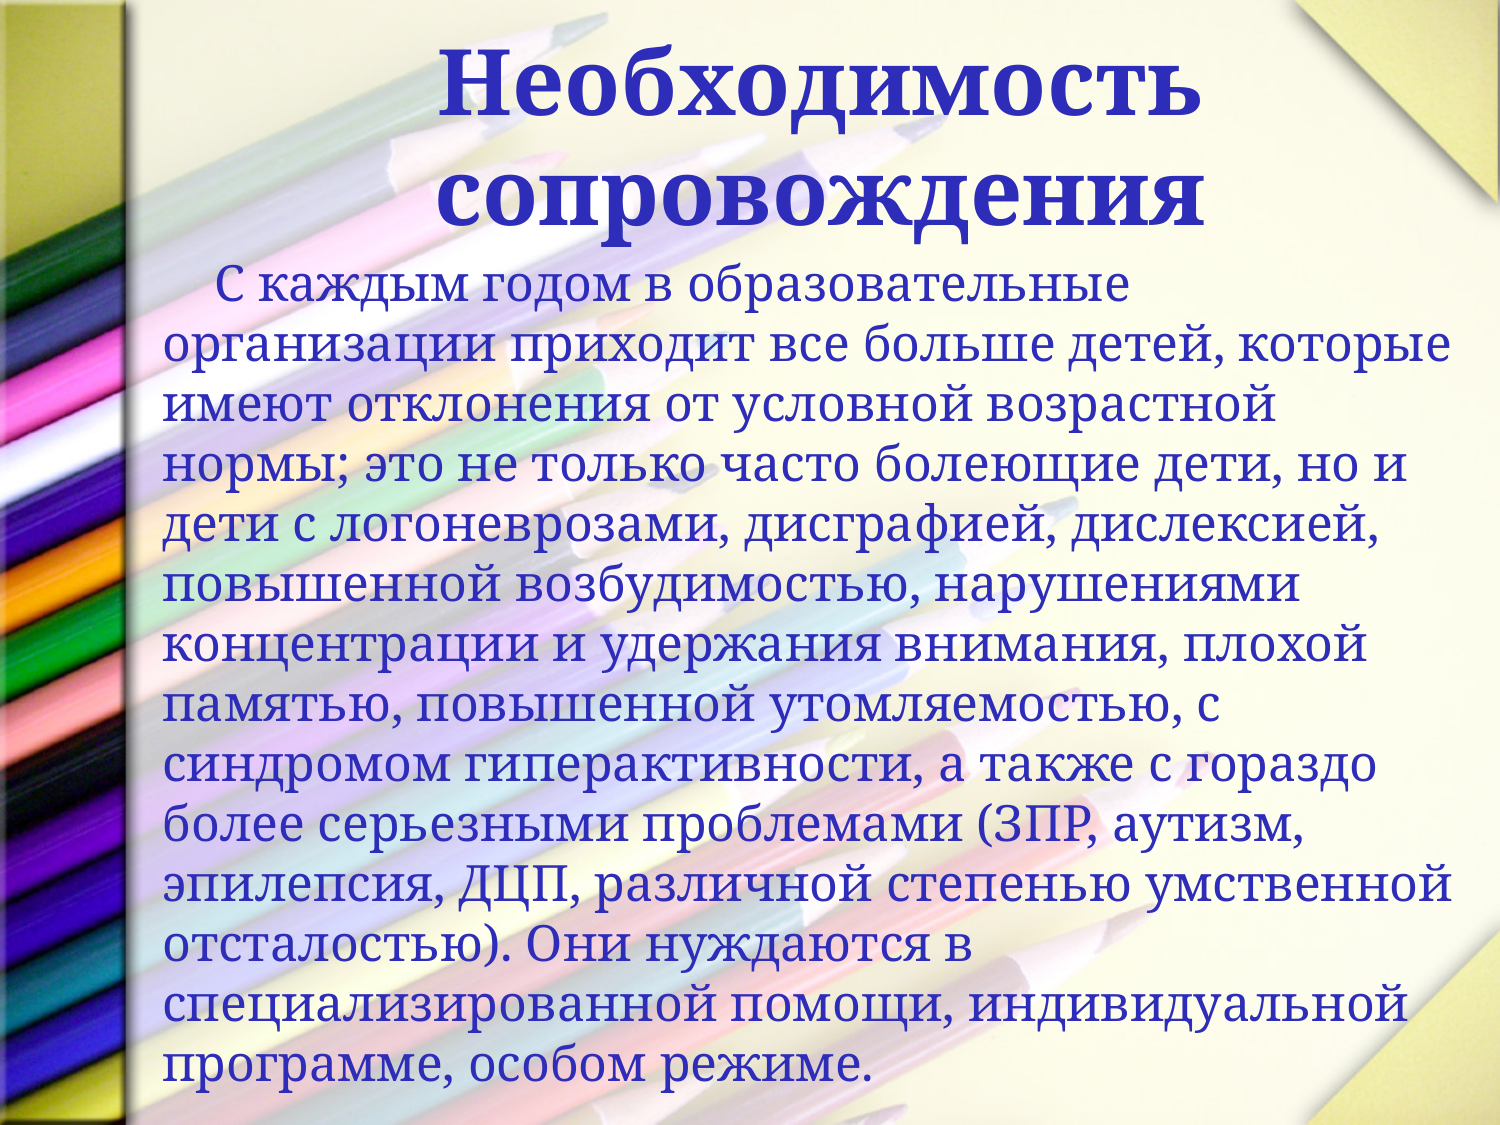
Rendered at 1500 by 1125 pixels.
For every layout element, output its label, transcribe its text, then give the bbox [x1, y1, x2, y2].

title Необходимость сопровождения [183, 0, 1458, 243]
list C каждым годом в образовательные организации приходит все больше детей, которые имеют отклонения от условной возрастной нормы; это не только часто болеющие дети, но и дети с логоневрозами, дисграфией, дислексией, повышенной возбудимостью, нарушениями концентрации и удержания внимания, плохой памятью, повышенной утомляемостью, с синдромом гиперактивности, а также с гораздо более серьезными проблемами (ЗПР, аутизм, эпилепсия, ДЦП, различной степенью умственной отсталостью). Они нуждаются в специализированной помощи, индивидуальной программе, особом режиме. [147, 243, 1471, 1071]
picture [0, 0, 1500, 1125]
